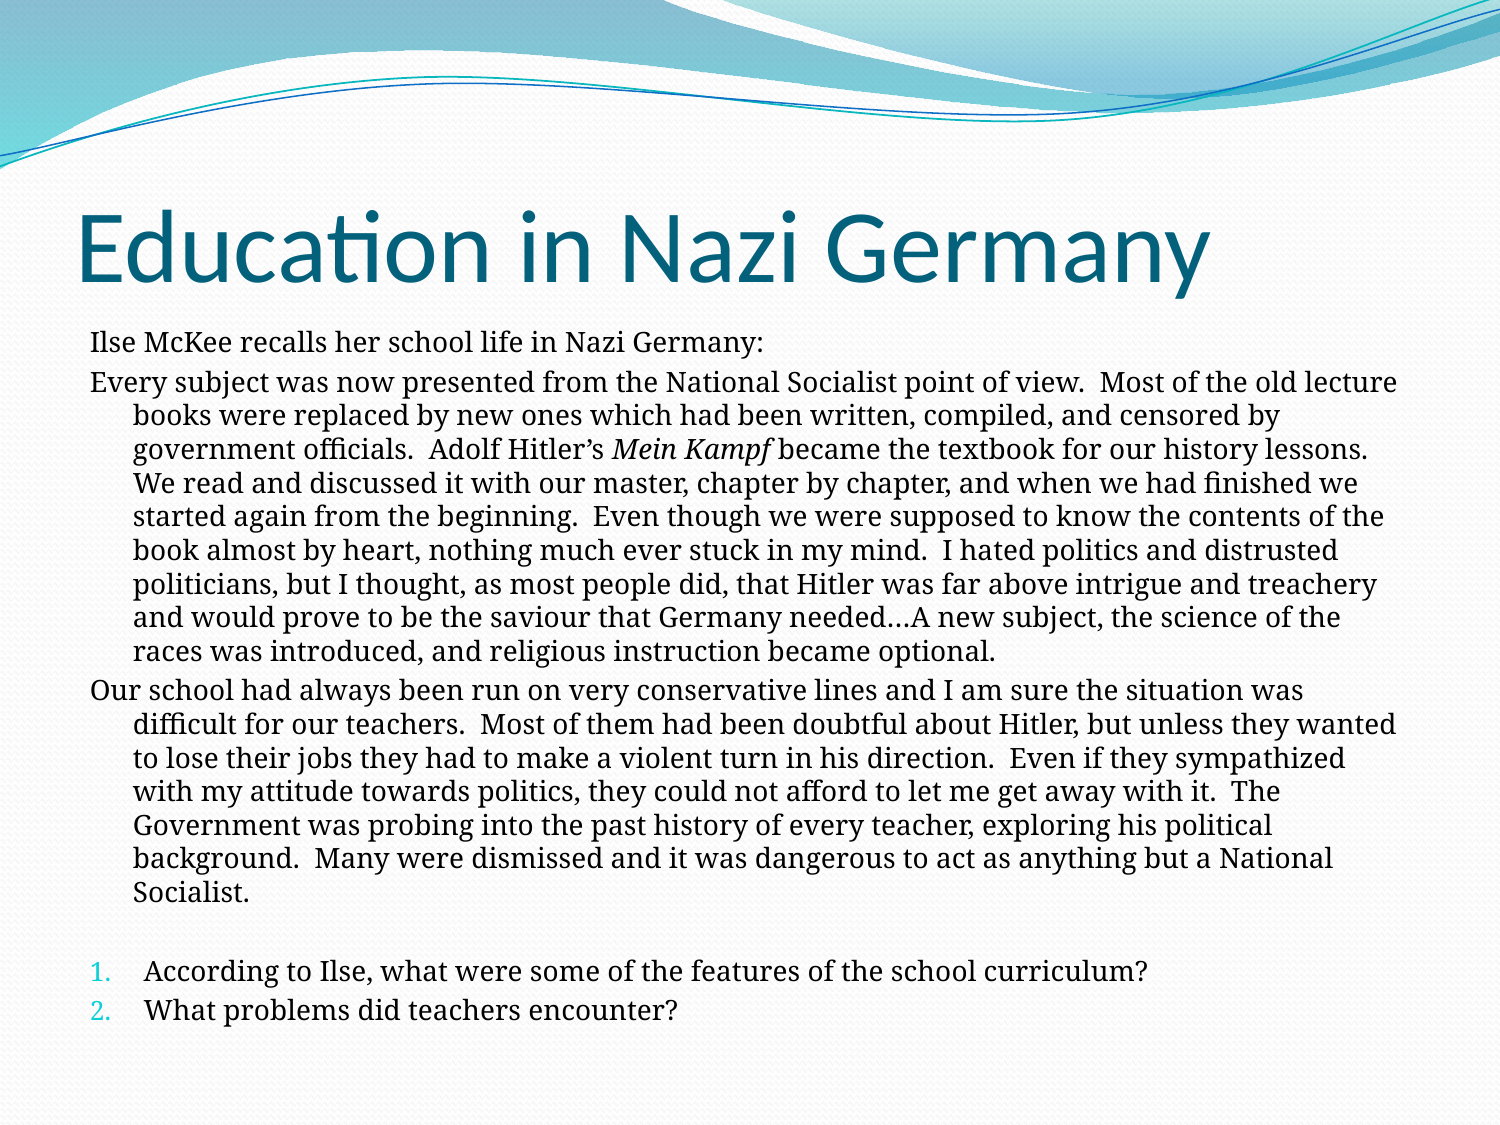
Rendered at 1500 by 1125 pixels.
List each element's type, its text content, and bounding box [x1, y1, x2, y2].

list Ilse McKee recalls her school life in Nazi Germany: Every subject was now presented from the National Socialist point of view. Most of the old lecture books were replaced by new ones which had been written, compiled, and censored by government officials. Adolf Hitler’s Mein Kampf became the textbook for our history lessons. We read and discussed it with our master, chapter by chapter, and when we had finished we started again from the beginning. Even though we were supposed to know the contents of the book almost by heart, nothing much ever stuck in my mind. I hated politics and distrusted politicians, but I thought, as most people did, that Hitler was far above intrigue and treachery and would prove to be the saviour that Germany needed…A new subject, the science of the races was introduced, and religious instruction became optional. Our school had always been run on very conservative lines and I am sure the situation was difficult for our teachers. Most of them had been doubtful about Hitler, but unless they wanted to lose their jobs they had to make a violent turn in his direction. Even if they sympathized with my attitude towards politics, they could not afford to let me get away with it. The Government was probing into the past history of every teacher, exploring his political background. Many were dismissed and it was dangerous to act as anything but a National Socialist. According to Ilse, what were some of the features of the school curriculum? What problems did teachers encounter? [75, 317, 1425, 1038]
title Education in Nazi Germany [75, 115, 1425, 303]
